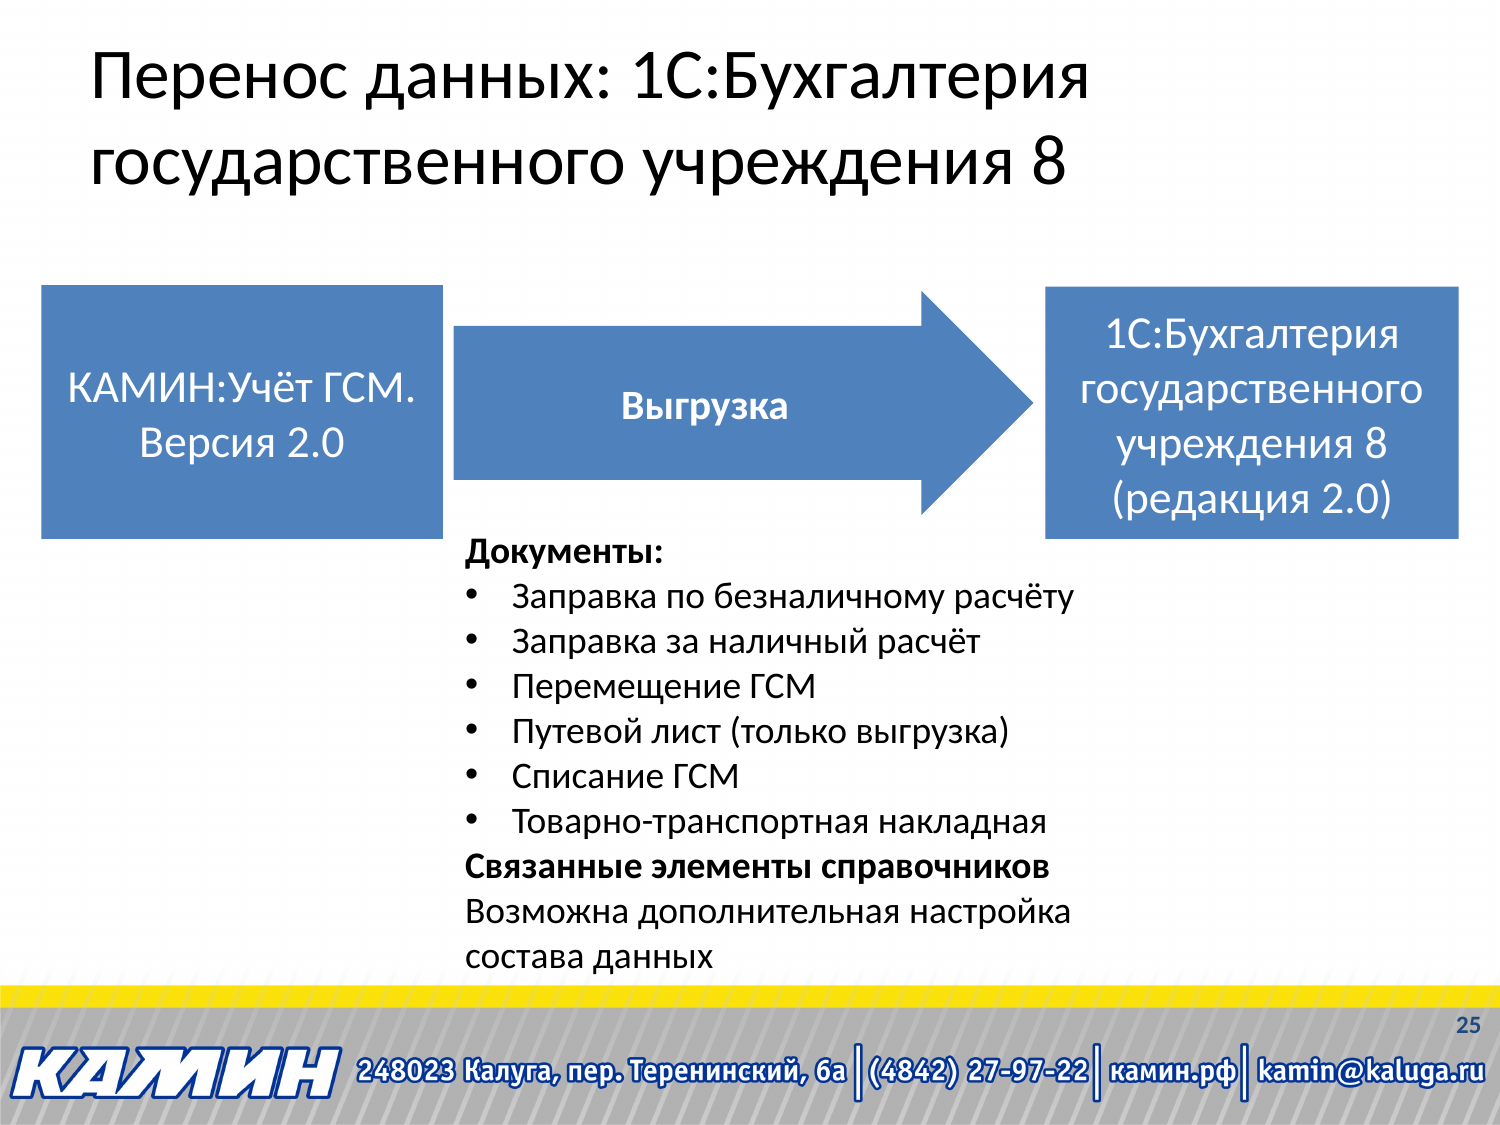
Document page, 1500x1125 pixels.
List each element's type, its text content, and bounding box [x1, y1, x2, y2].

text_box Выгрузка [451, 288, 1036, 518]
picture [0, 0, 1500, 1125]
slide_number 25 [1146, 993, 1497, 1054]
text_box Документы: Заправка по безналичному расчёту Заправка за наличный расчёт Перемещение ГСМ Путевой лист (только выгрузка) Списание ГСМ Товарно-транспортная накладная Связанные элементы справочников Возможна дополнительная настройка состава данных [450, 518, 1140, 983]
text_box 1С:Бухгалтерия государственного учреждения 8 (редакция 2.0) [1043, 285, 1461, 541]
text_box КАМИН:Учёт ГСМ. Версия 2.0 [39, 283, 445, 541]
title Перенос данных: 1С:Бухгалтерия государственного учреждения 8 [75, 19, 1425, 207]
